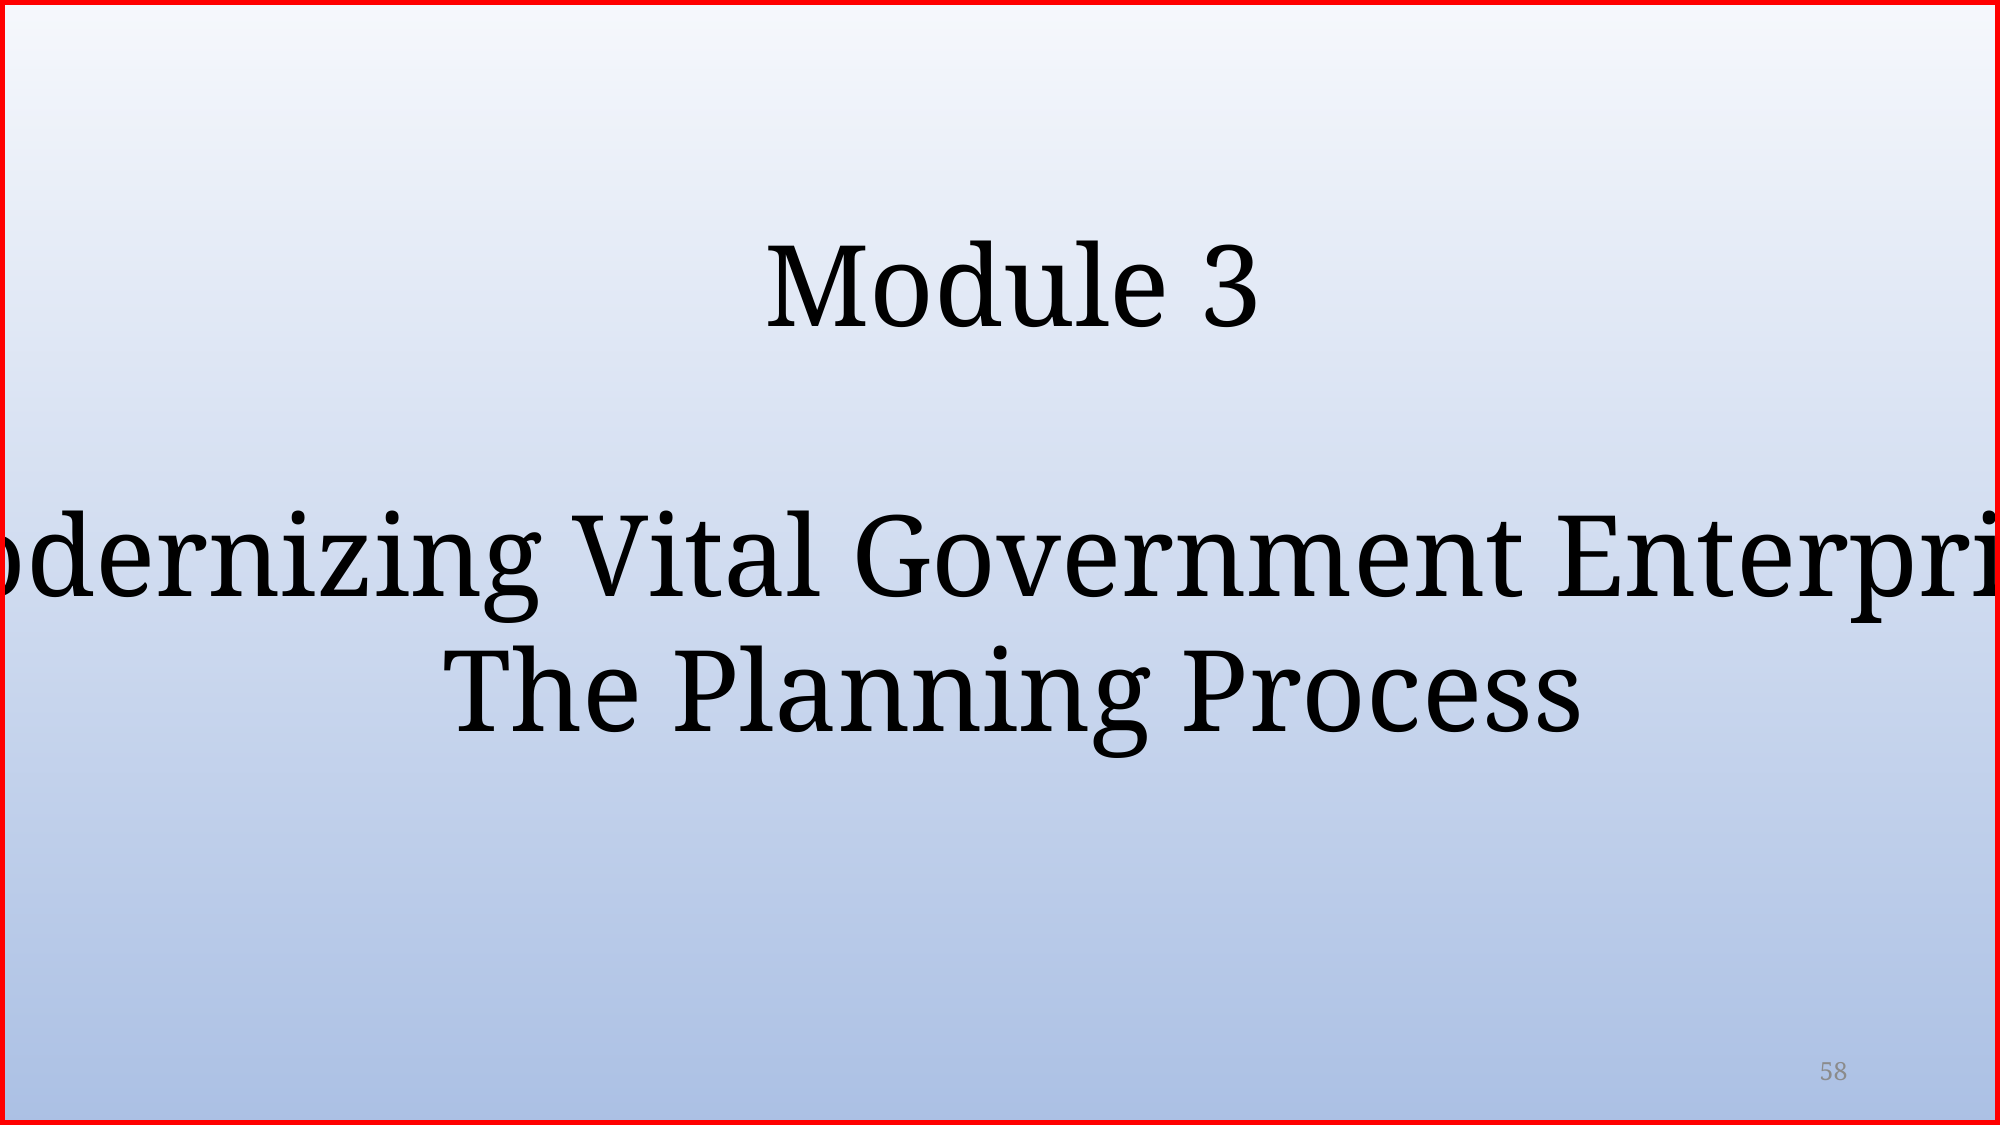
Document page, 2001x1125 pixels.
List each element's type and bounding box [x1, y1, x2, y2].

text_box [0, 0, 2000, 1125]
